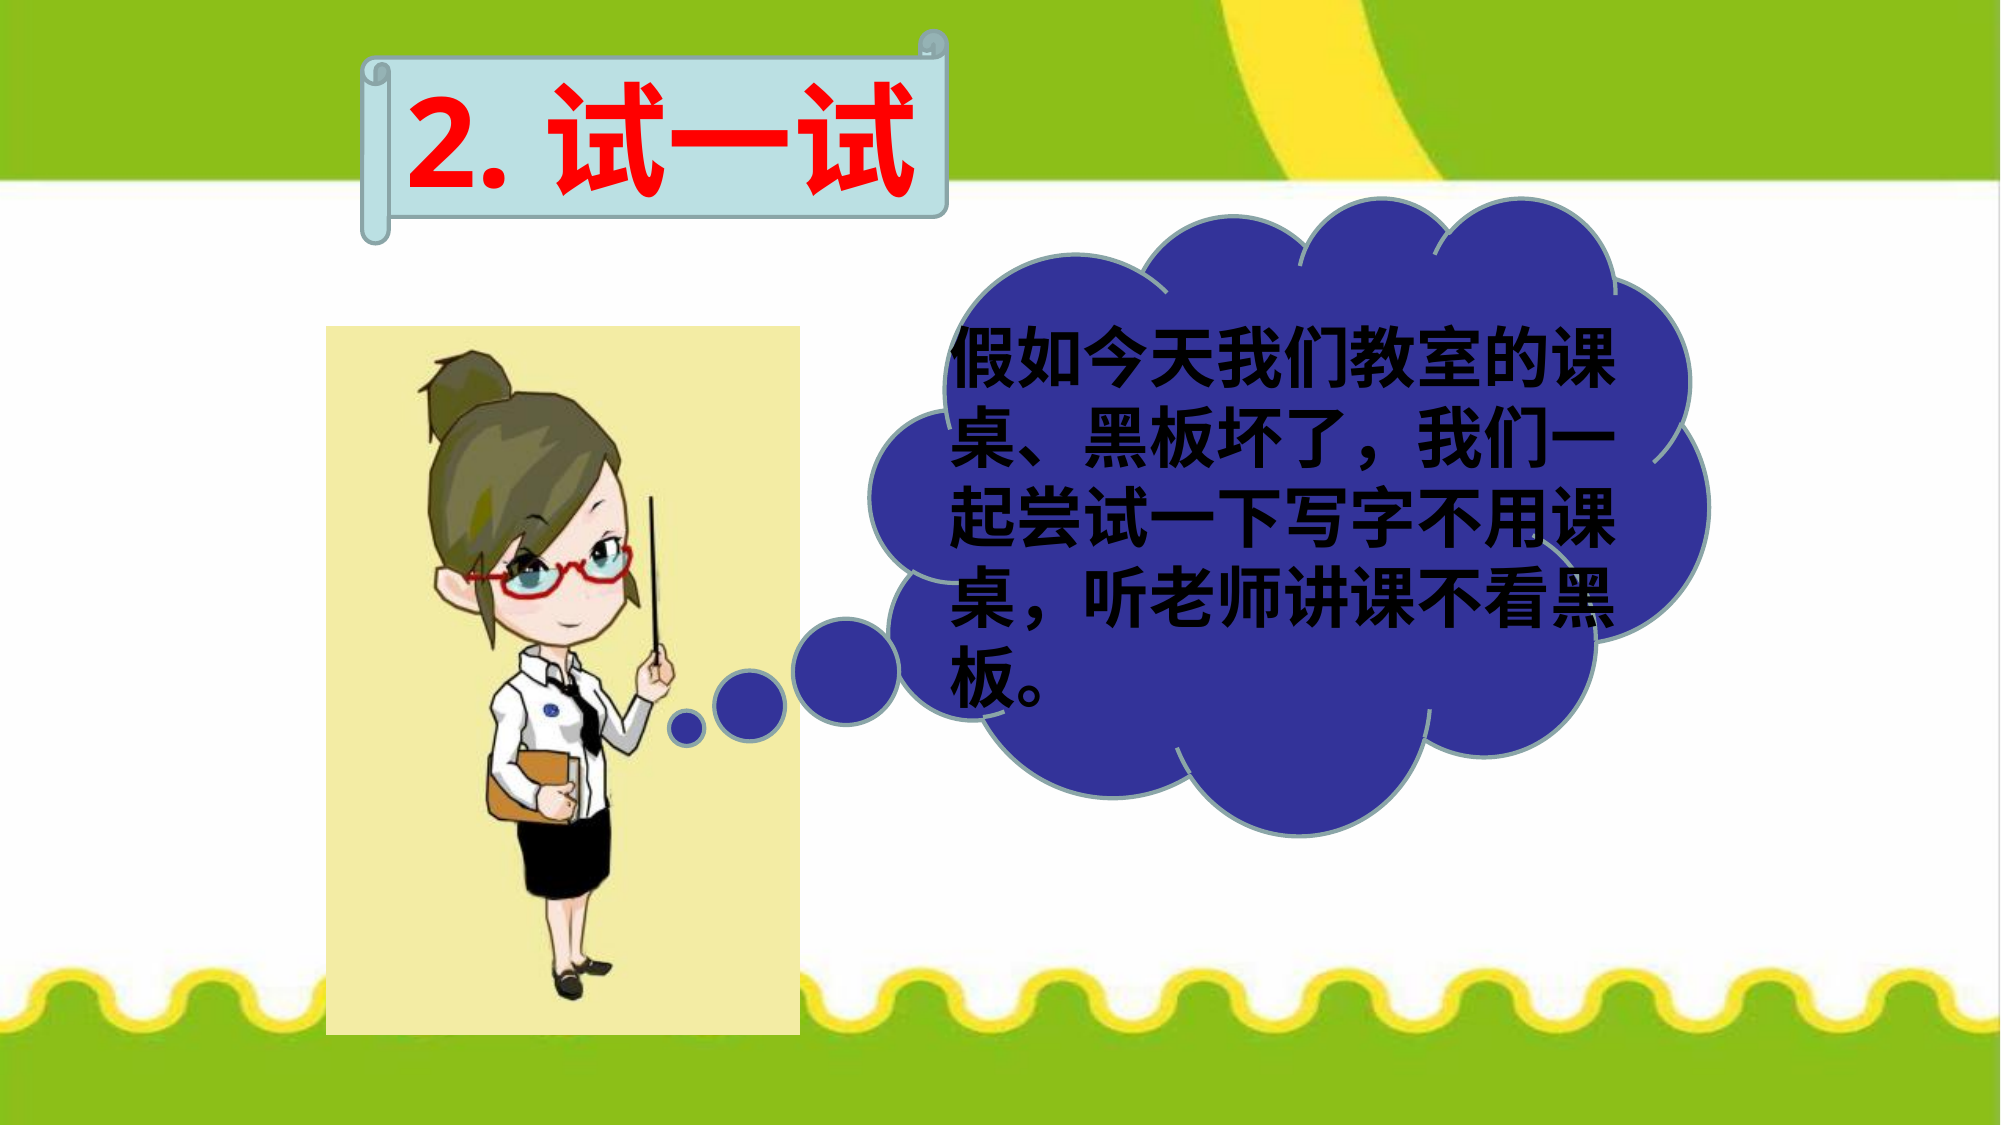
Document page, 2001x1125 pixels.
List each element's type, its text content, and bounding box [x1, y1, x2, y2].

picture [0, 0, 2001, 1125]
text_box 2.试一试 [360, 28, 949, 246]
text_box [869, 196, 1710, 835]
